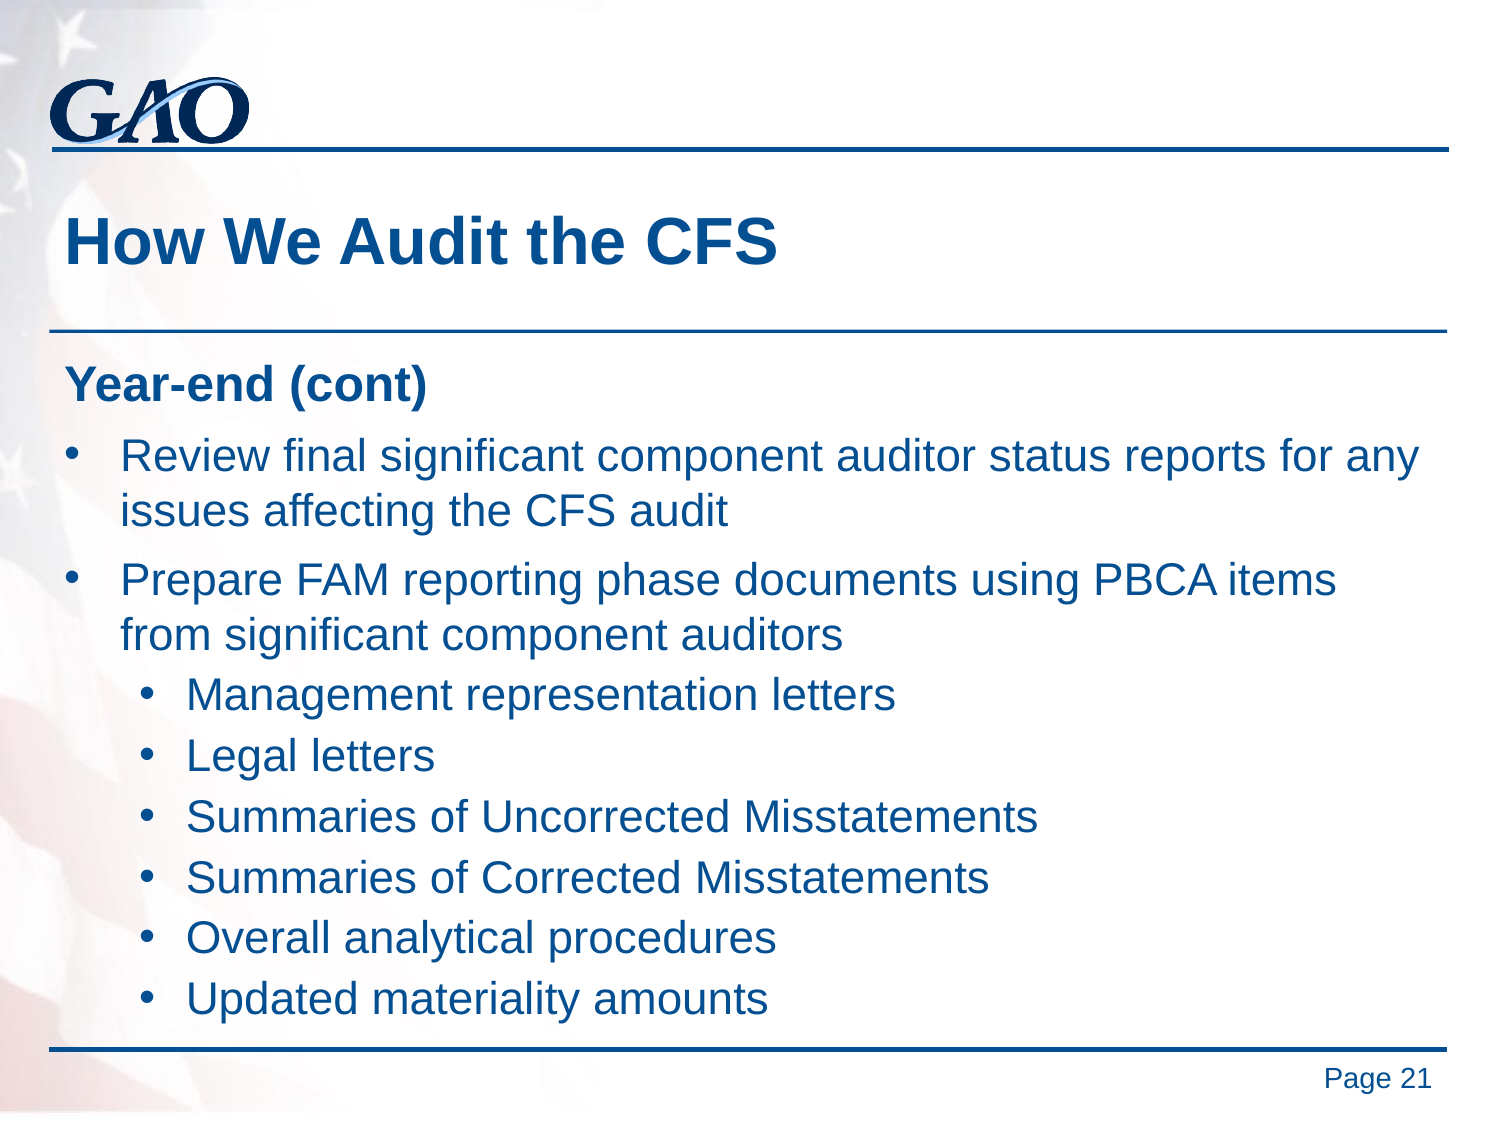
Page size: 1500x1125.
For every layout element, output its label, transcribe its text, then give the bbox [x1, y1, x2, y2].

slide_number Page 21 [1097, 1050, 1448, 1103]
title How We Audit the CFS [49, 162, 1447, 313]
picture [0, 0, 1500, 1125]
list Year-end (cont) Review final significant component auditor status reports for any issues affecting the CFS audit Prepare FAM reporting phase documents using PBCA items from significant component auditors Management representation letters Legal letters Summaries of Uncorrected Misstatements Summaries of Corrected Misstatements Overall analytical procedures Updated materiality amounts [49, 343, 1447, 1038]
